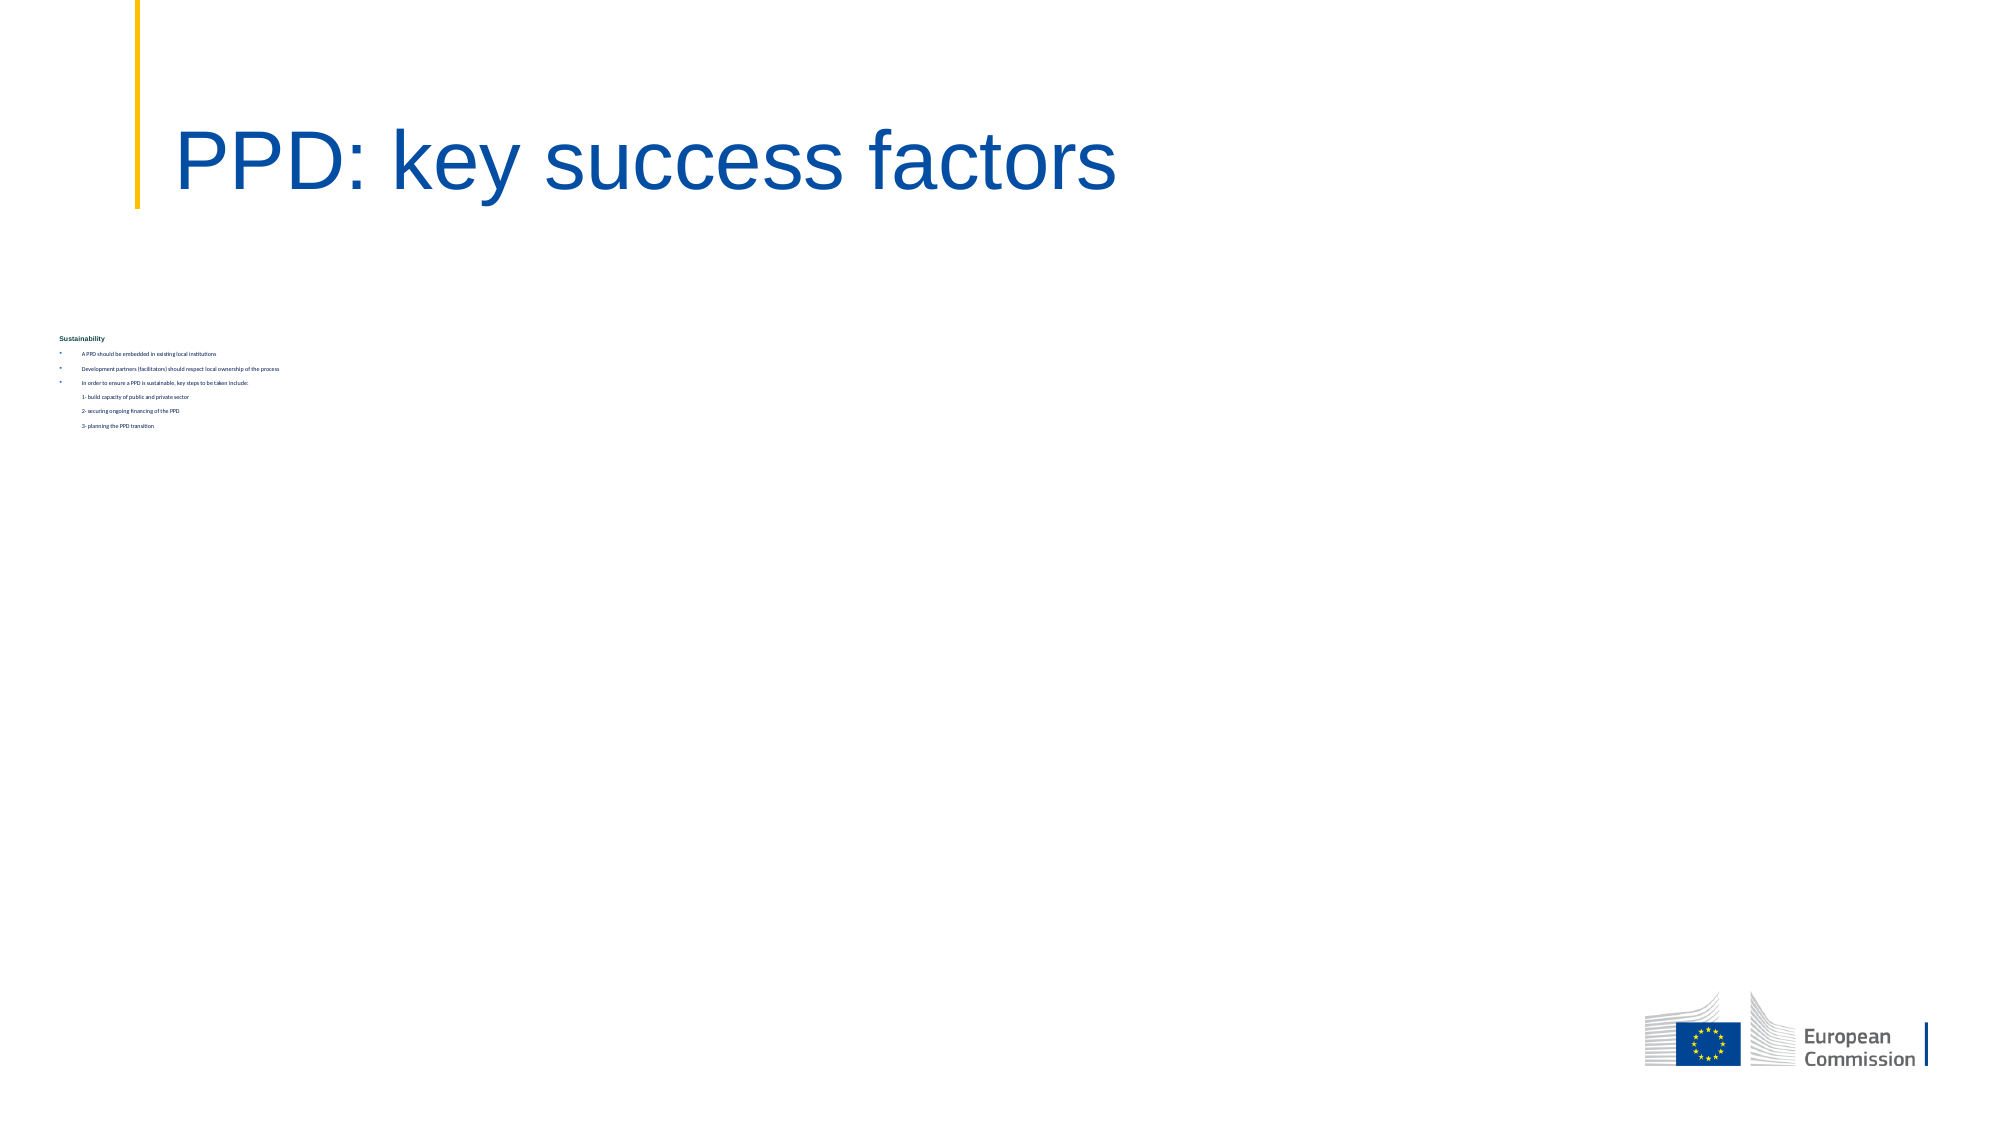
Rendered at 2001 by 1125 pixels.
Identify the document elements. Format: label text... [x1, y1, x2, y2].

title PPD: key success factors [159, 79, 1885, 208]
text_box Sustainability A PPD should be embedded in existing local institutions Development partners (facilitators) should respect local ownership of the process In order to ensure a PPD is sustainable, key steps to be taken include: 1- build capacity of public and private sector 2- securing ongoing financing of the PPD 3- planning the PPD transition [44, 326, 1956, 438]
picture [1645, 991, 1928, 1066]
